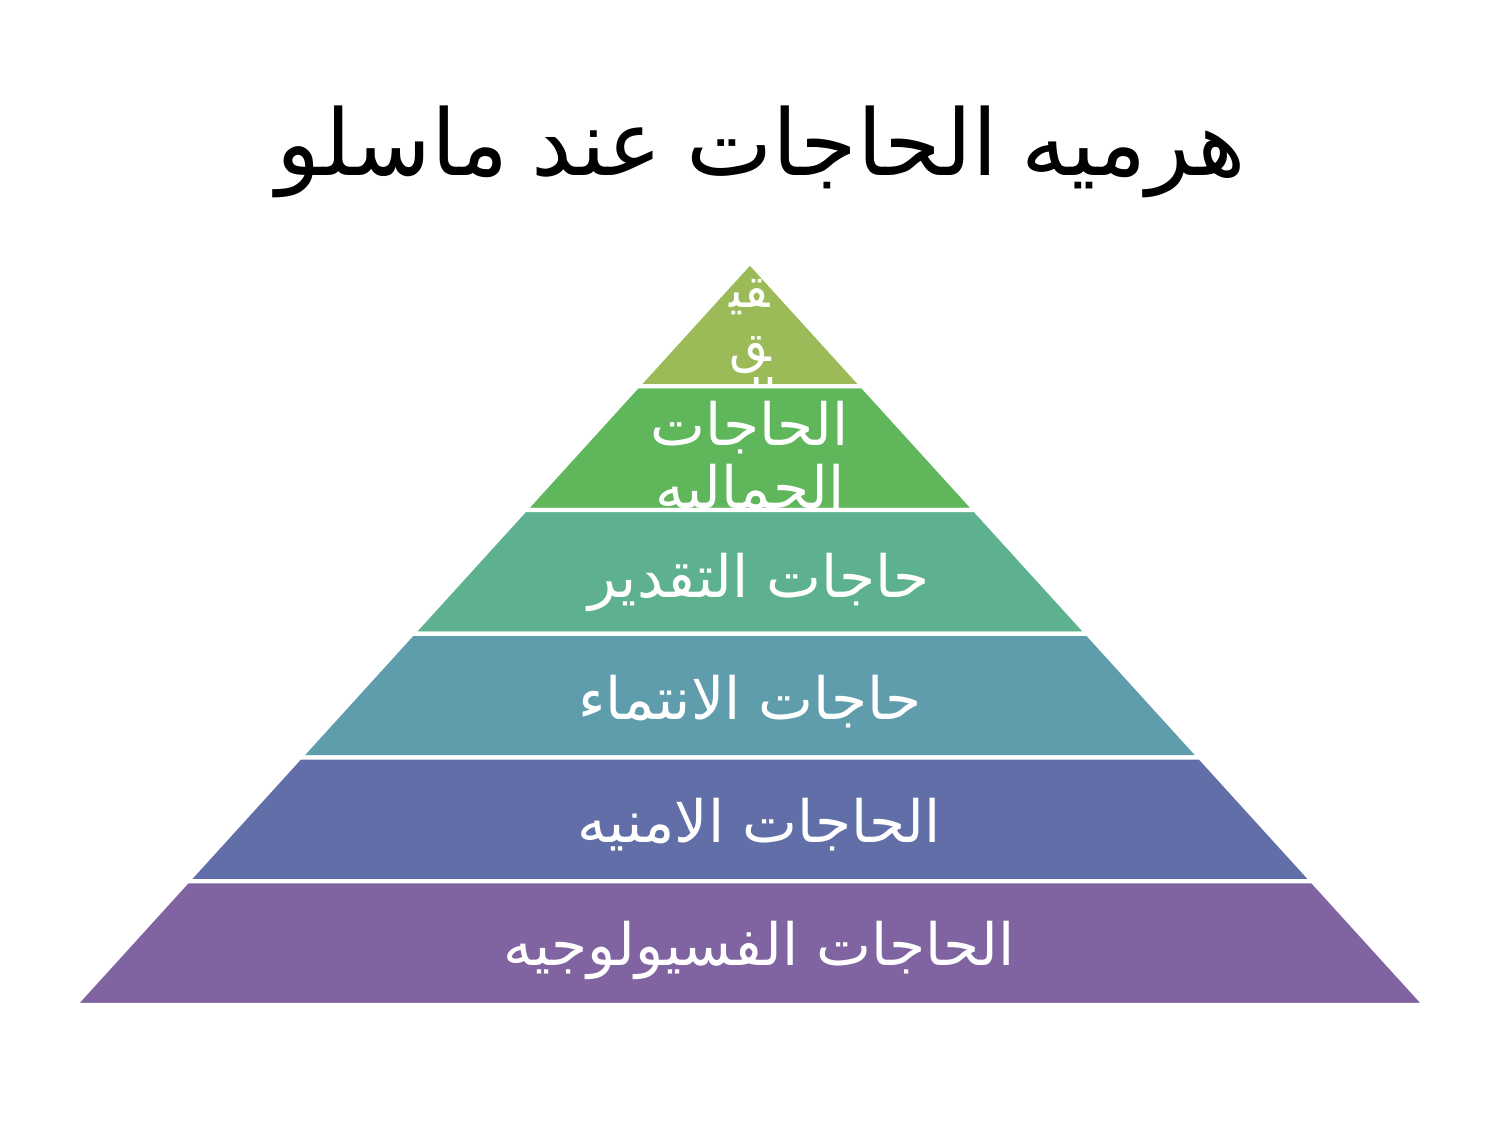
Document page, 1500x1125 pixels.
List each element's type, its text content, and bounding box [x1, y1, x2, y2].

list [74, 262, 1426, 1006]
title هرميه الحاجات عند ماسلو [75, 45, 1425, 233]
